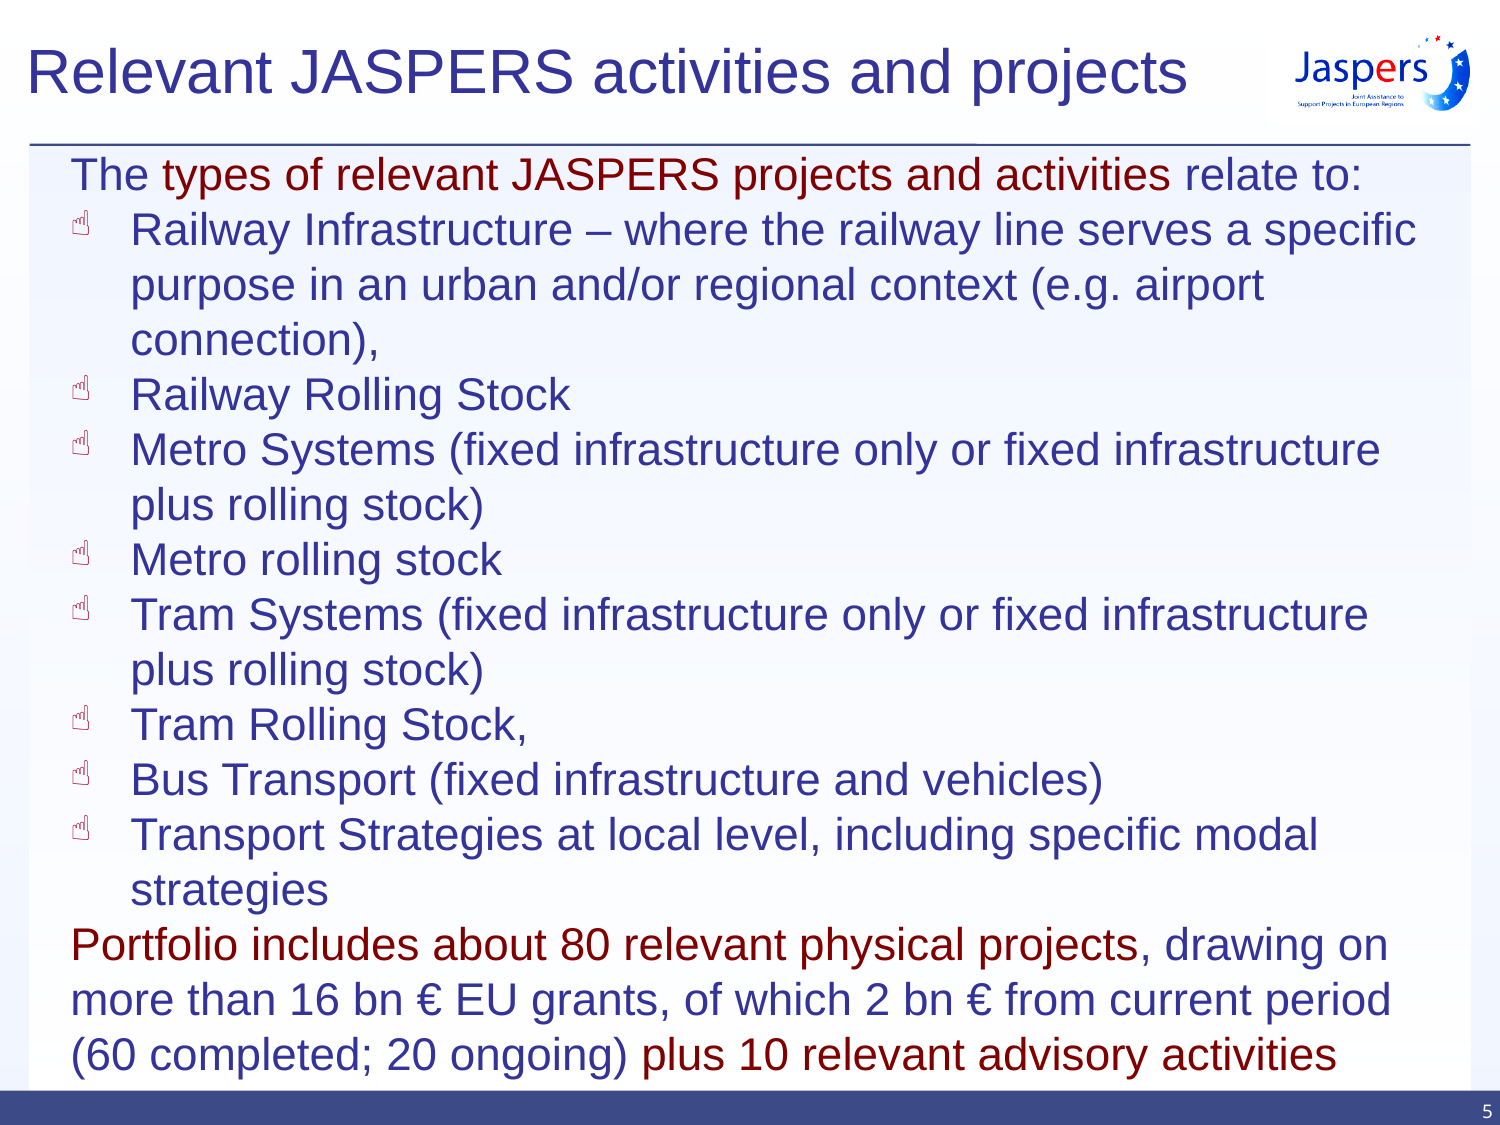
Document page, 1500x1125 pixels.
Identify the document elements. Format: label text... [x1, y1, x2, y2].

list The types of relevant JASPERS projects and activities relate to: Railway Infrastructure – where the railway line serves a specific purpose in an urban and/or regional context (e.g. airport connection), Railway Rolling Stock Metro Systems (fixed infrastructure only or fixed infrastructure plus rolling stock) Metro rolling stock Tram Systems (fixed infrastructure only or fixed infrastructure plus rolling stock) Tram Rolling Stock, Bus Transport (fixed infrastructure and vehicles) Transport Strategies at local level, including specific modal strategies Portfolio includes about 80 relevant physical projects, drawing on more than 16 bn € EU grants, of which 2 bn € from current period (60 completed; 20 ongoing) plus 10 relevant advisory activities [41, 137, 1471, 988]
title Relevant JASPERS activities and projects [11, 0, 1306, 138]
slide_number 5 [1195, 1091, 1500, 1125]
